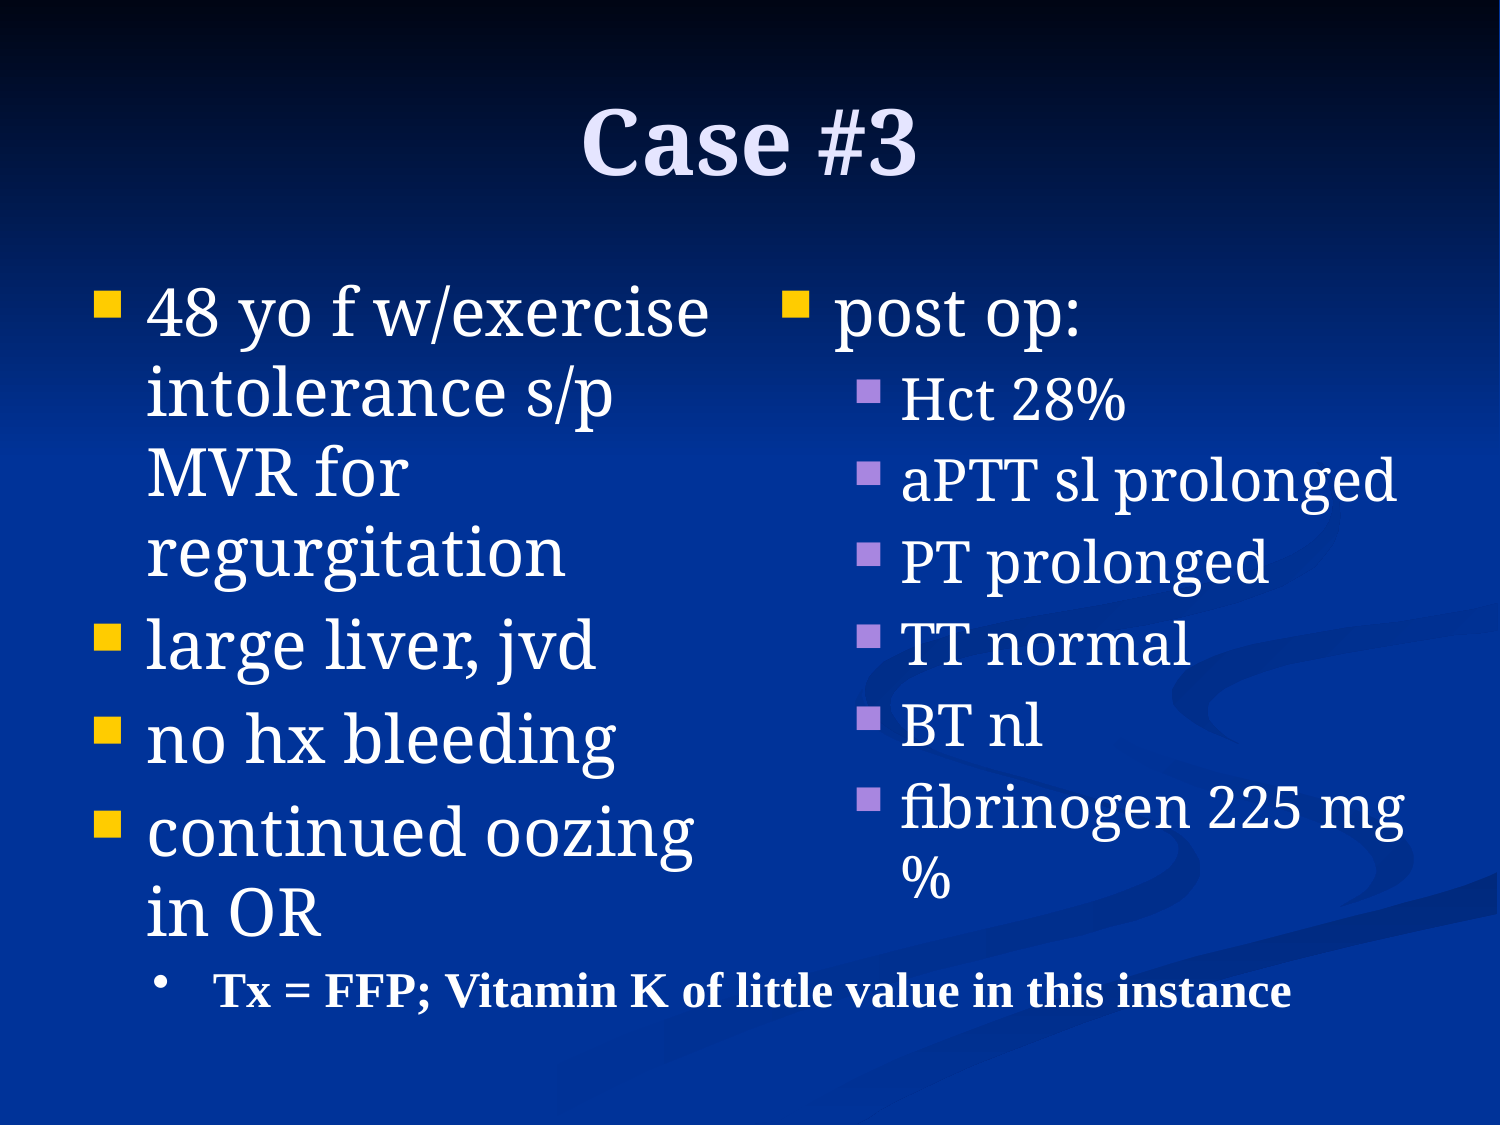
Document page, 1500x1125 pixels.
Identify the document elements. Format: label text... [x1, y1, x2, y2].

list post op: Hct 28% aPTT sl prolonged PT prolonged TT normal BT nl fibrinogen 225 mg% [763, 262, 1426, 949]
title Case #3 [74, 44, 1426, 233]
list 48 yo f w/exercise intolerance s/p MVR for regurgitation large liver, jvd no hx bleeding continued oozing in OR [74, 262, 737, 1006]
text_box Tx = FFP; Vitamin K of little value in this instance [137, 949, 1463, 1026]
